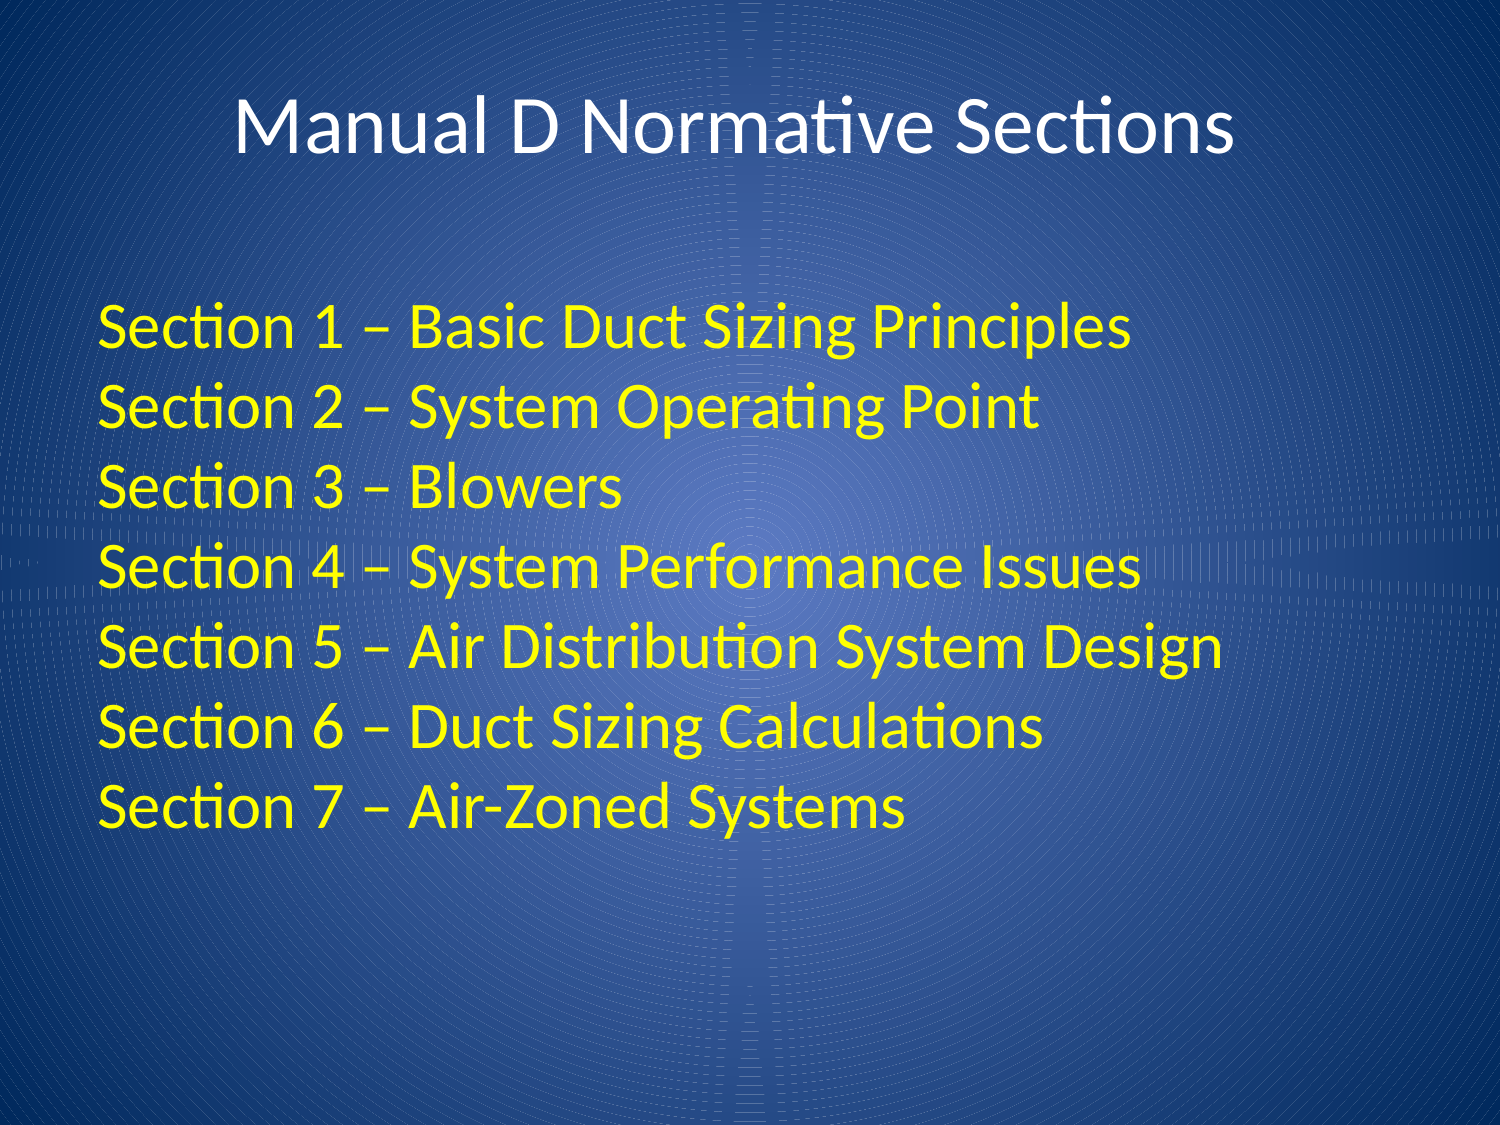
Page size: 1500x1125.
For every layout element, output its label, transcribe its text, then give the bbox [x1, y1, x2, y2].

text_box Manual D Normative Sections [218, 62, 1252, 178]
text_box Section 1 – Basic Duct Sizing Principles Section 2 – System Operating Point Section 3 – Blowers Section 4 – System Performance Issues Section 5 – Air Distribution System Design Section 6 – Duct Sizing Calculations Section 7 – Air-Zoned Systems [82, 274, 1241, 850]
